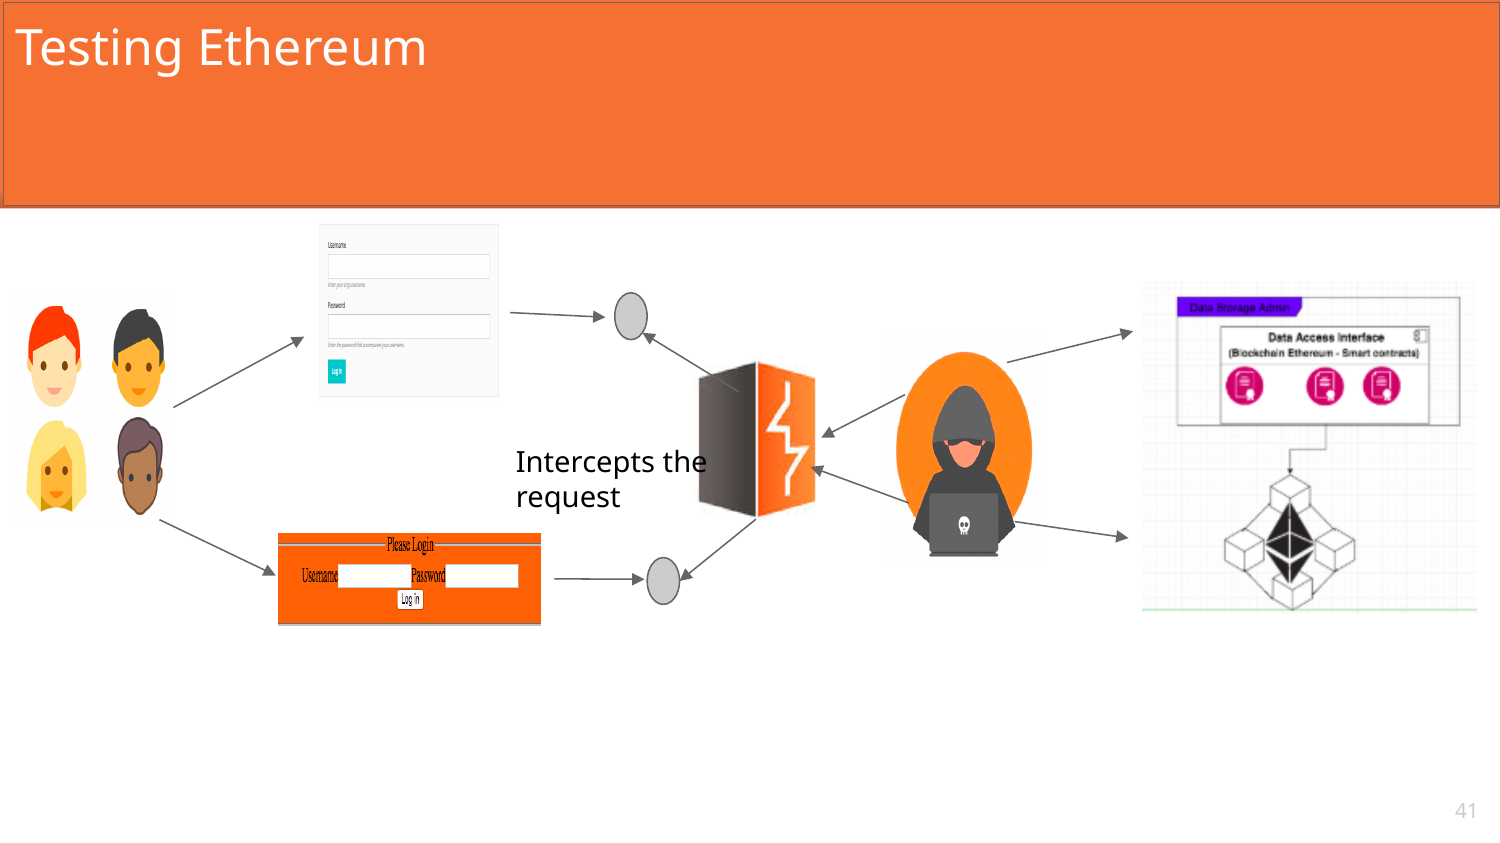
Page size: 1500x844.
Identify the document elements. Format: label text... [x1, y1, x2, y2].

text_box Intercepts the request [500, 428, 685, 520]
text_box [647, 557, 679, 605]
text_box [642, 332, 740, 393]
picture [1141, 281, 1477, 615]
picture [317, 222, 501, 404]
picture [11, 291, 174, 524]
picture [277, 523, 542, 639]
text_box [159, 519, 277, 576]
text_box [679, 519, 757, 582]
text_box [614, 292, 648, 340]
picture [883, 332, 1046, 564]
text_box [1014, 521, 1129, 539]
picture [690, 355, 822, 520]
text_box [820, 394, 906, 438]
text_box Testing Ethereum [0, 0, 1477, 152]
slide_number ‹#› [1403, 779, 1494, 844]
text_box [810, 466, 910, 504]
text_box [3, 2, 1500, 206]
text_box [173, 336, 305, 408]
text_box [509, 312, 606, 318]
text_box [1006, 331, 1134, 363]
